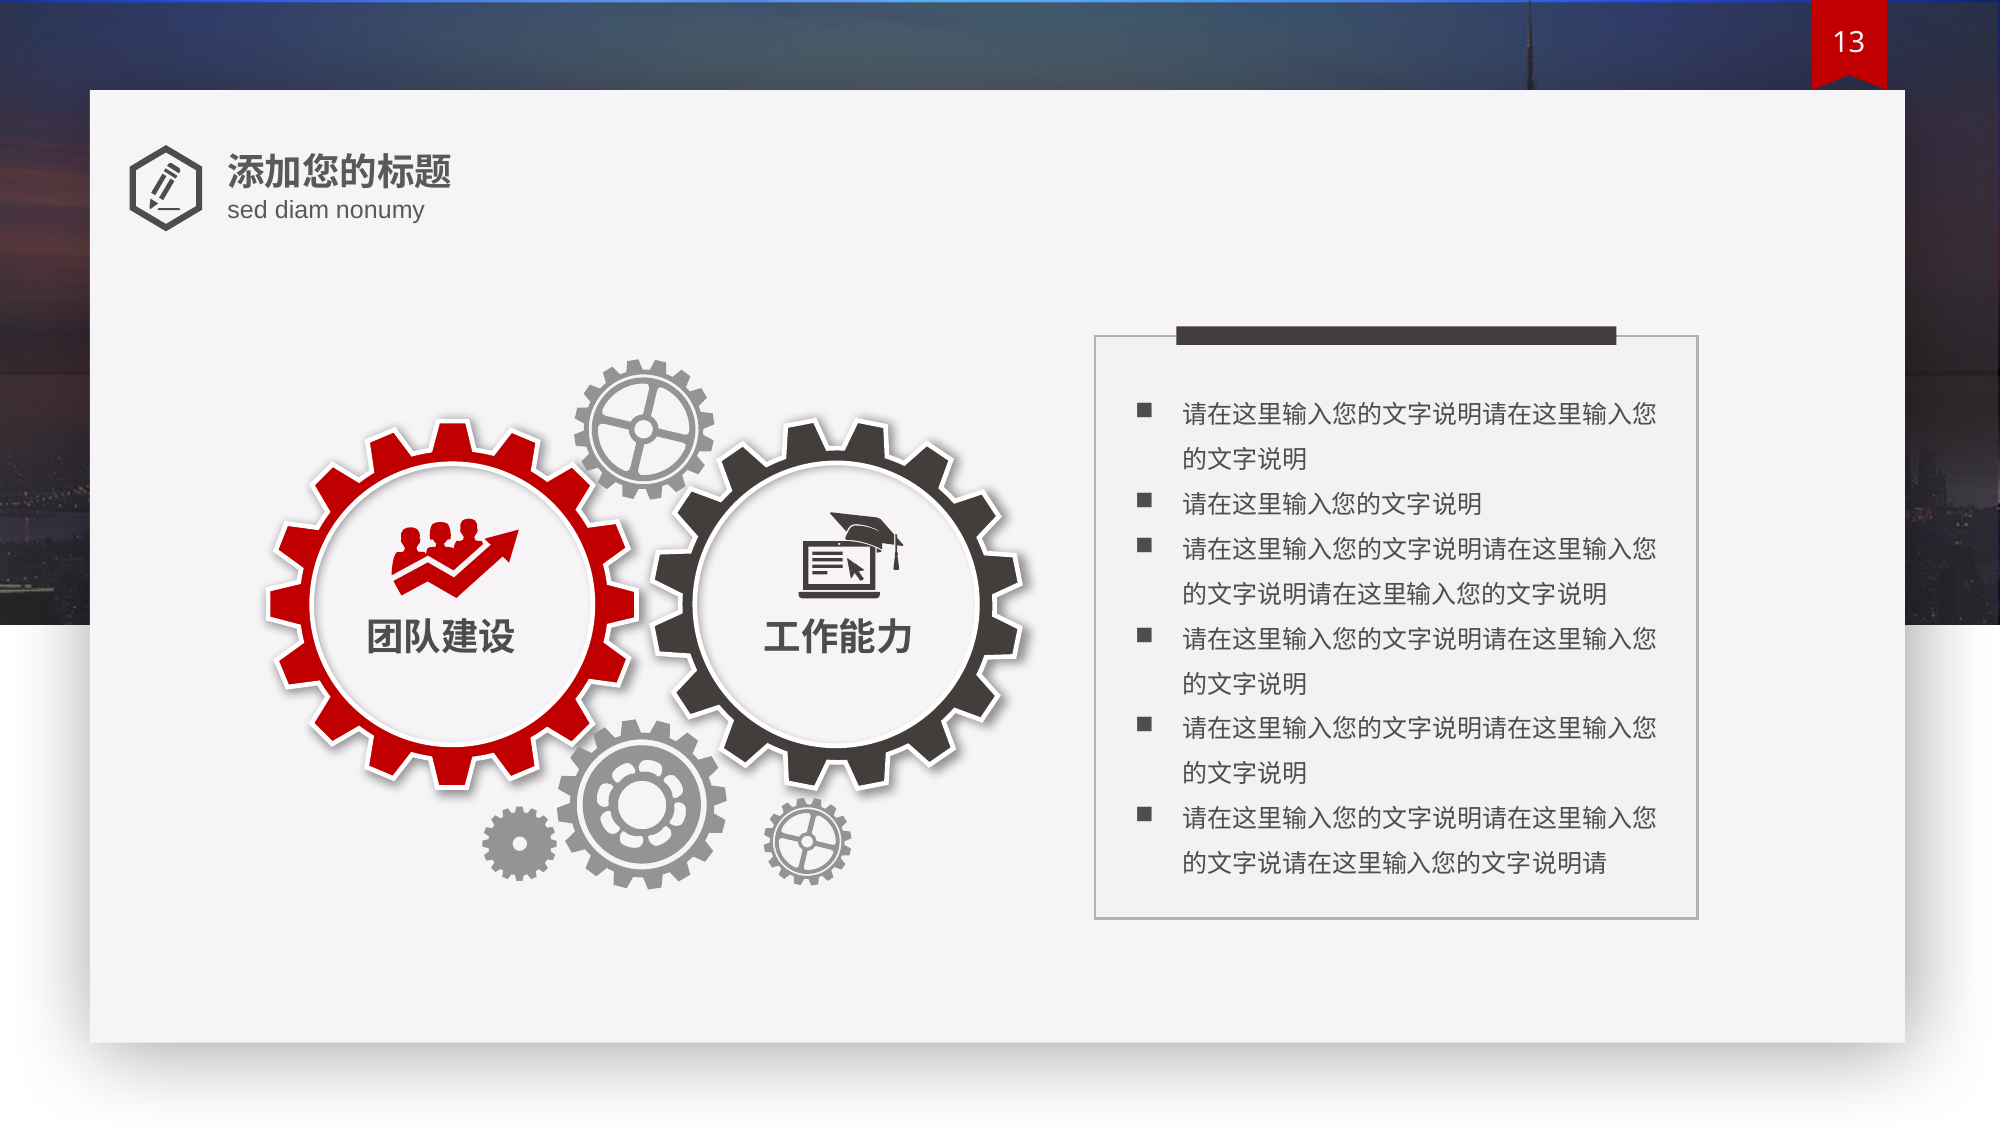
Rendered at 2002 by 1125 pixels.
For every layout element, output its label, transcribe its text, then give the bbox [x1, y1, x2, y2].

text_box 工作能力 [748, 605, 929, 665]
text_box [763, 797, 852, 886]
picture [1888, 0, 2000, 625]
text_box [556, 719, 727, 890]
text_box [268, 421, 637, 788]
text_box [574, 359, 715, 500]
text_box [129, 140, 470, 232]
text_box [798, 591, 880, 599]
text_box [1095, 335, 1698, 919]
text_box [651, 420, 1021, 789]
text_box [1176, 326, 1617, 345]
text_box 团队建设 [351, 605, 532, 665]
text_box 请在这里输入您的文字说明请在这里输入您的文字说明 请在这里输入您的文字说明 请在这里输入您的文字说明请在这里输入您的文字说明请在这里输入您的文字说明 请在这里输入您的文字说明请在这里输入您的文字说明 请在这里输入您的文字说明请在这里输入您的文字说明 请在这里输入您的文字说明请在这里输入您的文字说请在这里输入您的文字说明请 [1120, 376, 1673, 885]
text_box [391, 518, 484, 576]
text_box [482, 806, 557, 881]
text_box [803, 512, 904, 590]
text_box [393, 529, 519, 598]
